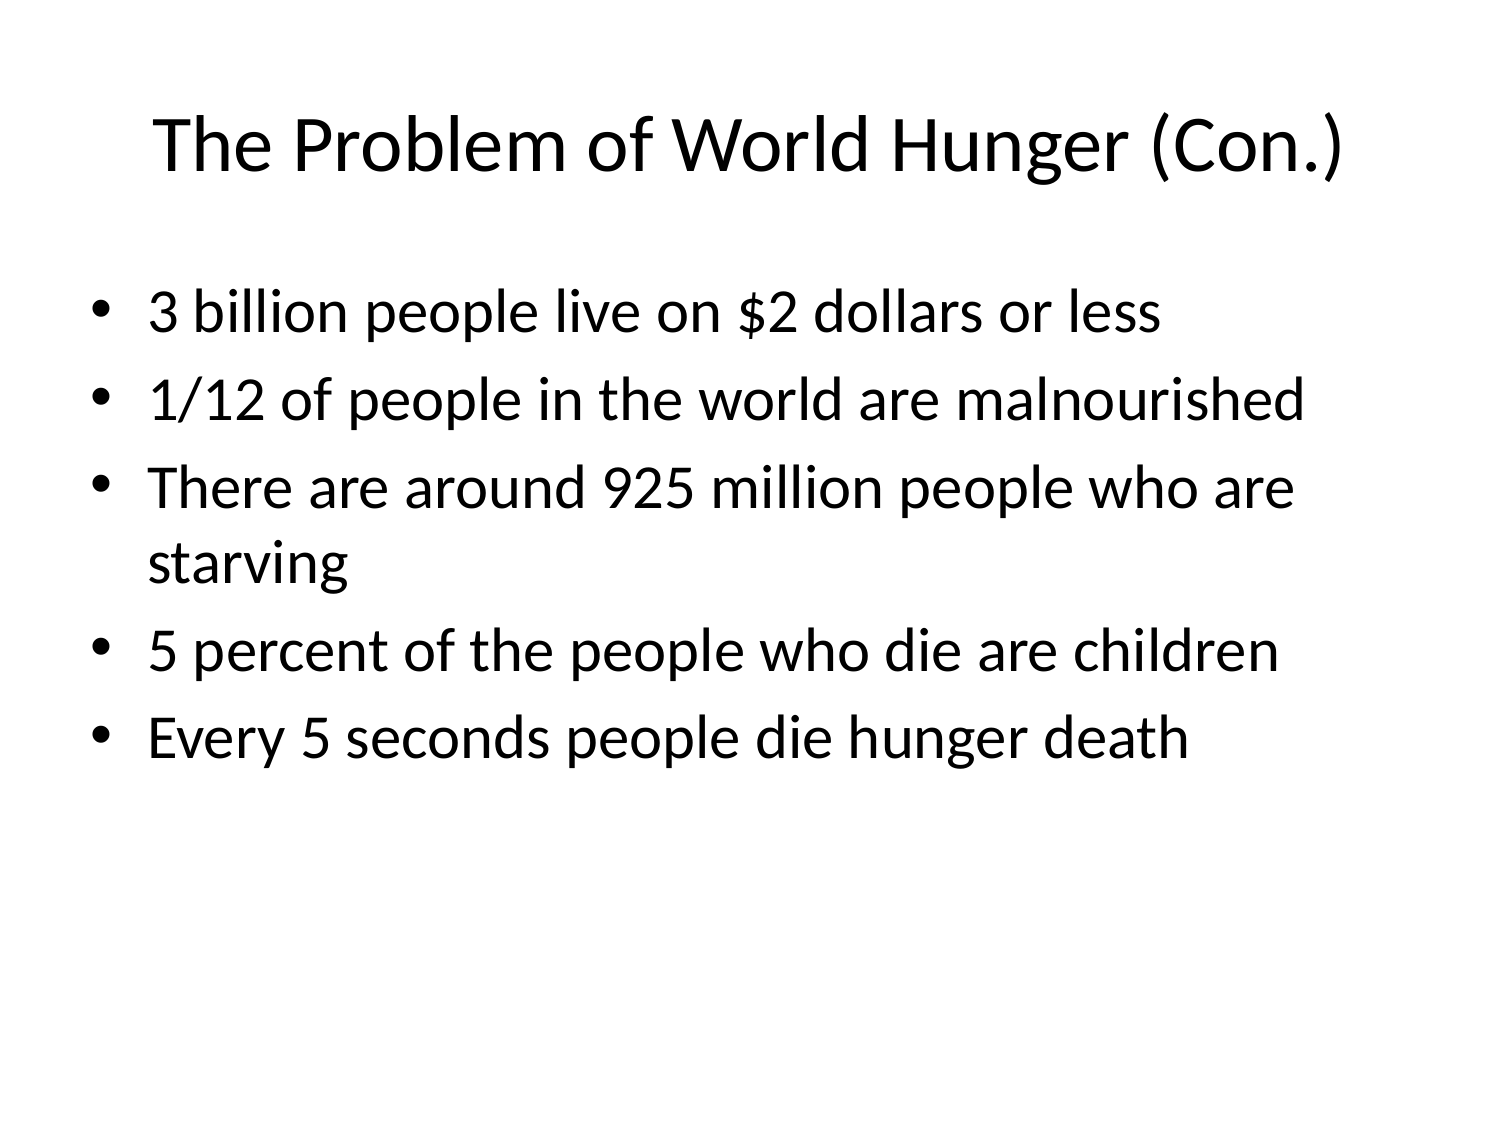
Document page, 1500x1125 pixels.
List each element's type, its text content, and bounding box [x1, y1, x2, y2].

title The Problem of World Hunger (Con.) [75, 45, 1425, 233]
list 3 billion people live on $2 dollars or less 1/12 of people in the world are malnourished There are around 925 million people who are starving 5 percent of the people who die are children Every 5 seconds people die hunger death [75, 262, 1425, 1005]
